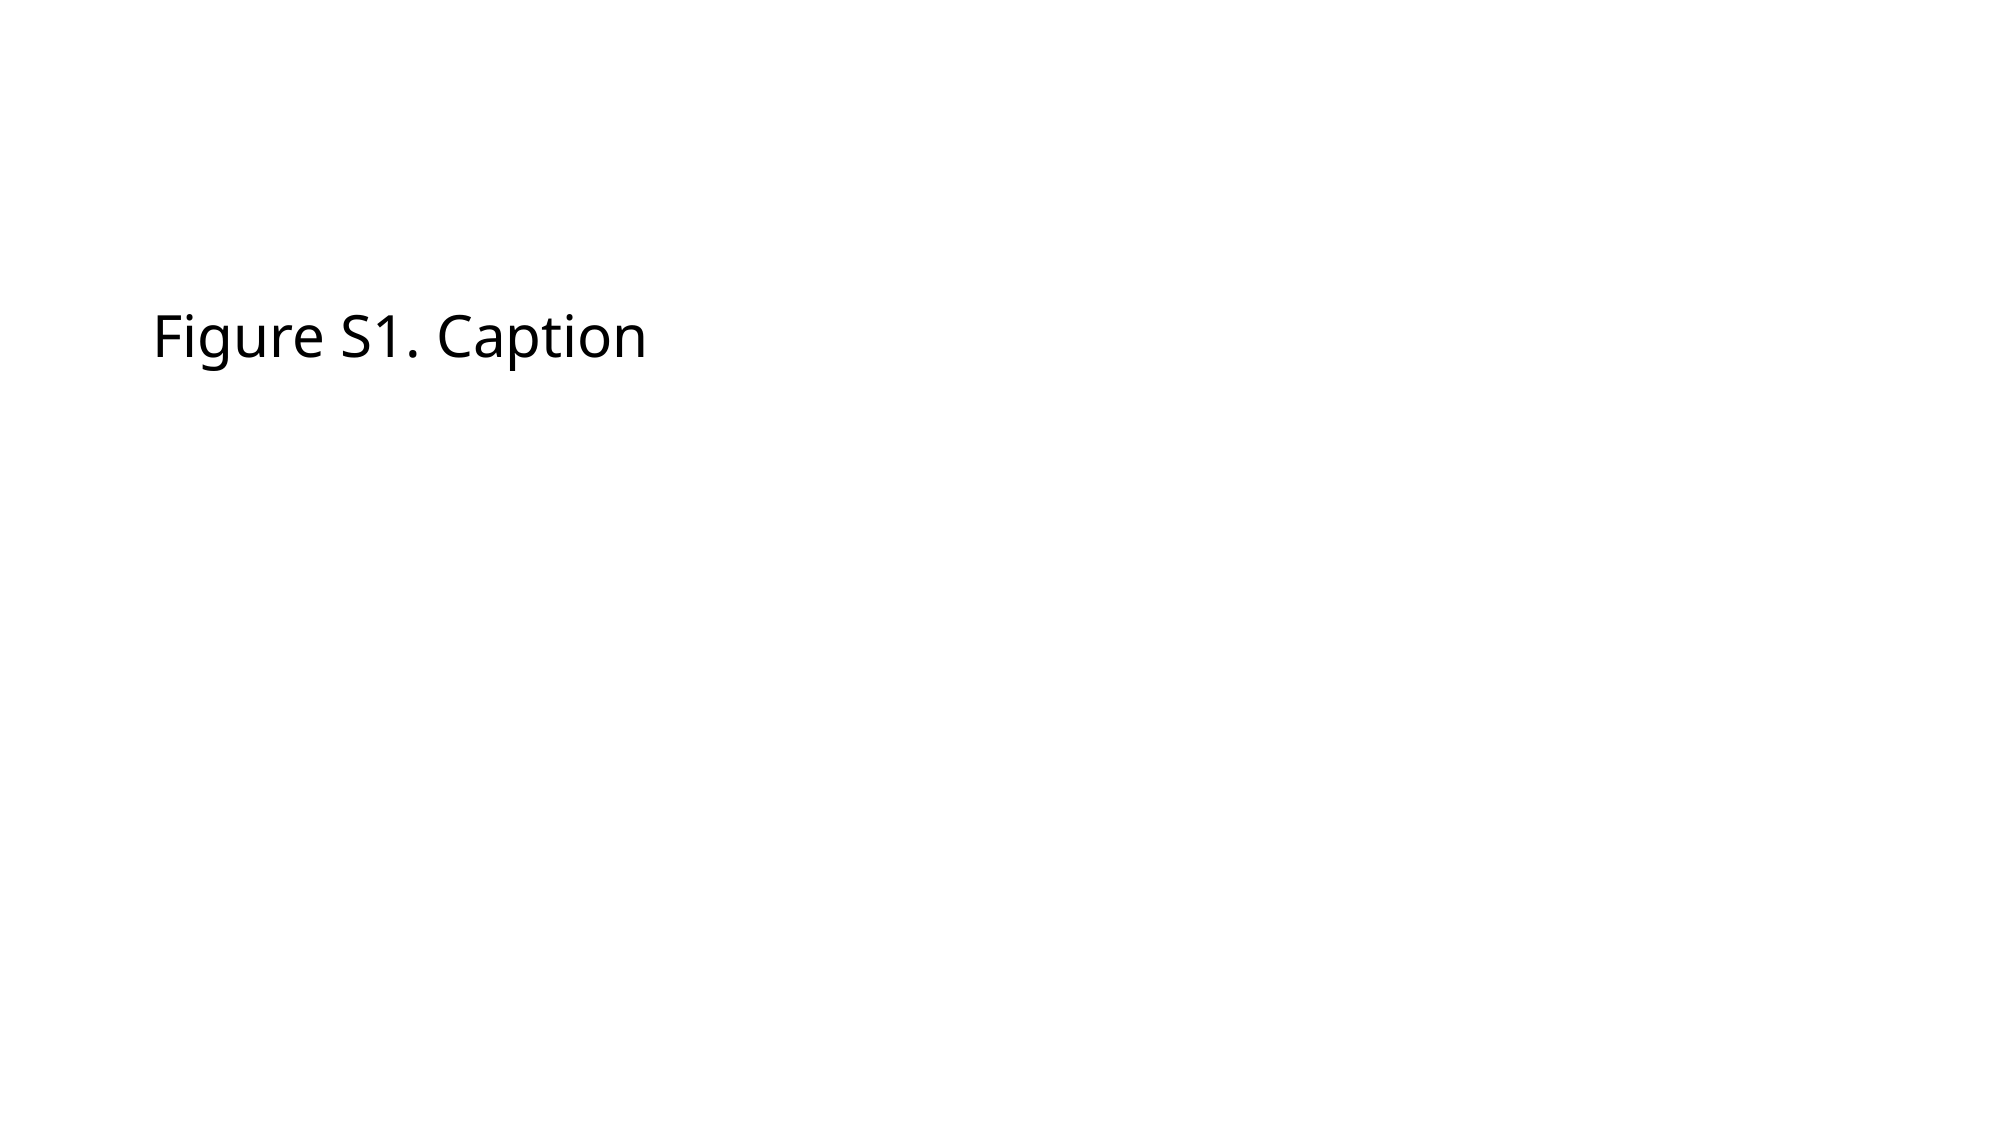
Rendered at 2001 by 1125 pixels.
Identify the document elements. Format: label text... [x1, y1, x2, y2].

list Figure S1. Caption [137, 299, 1863, 1014]
